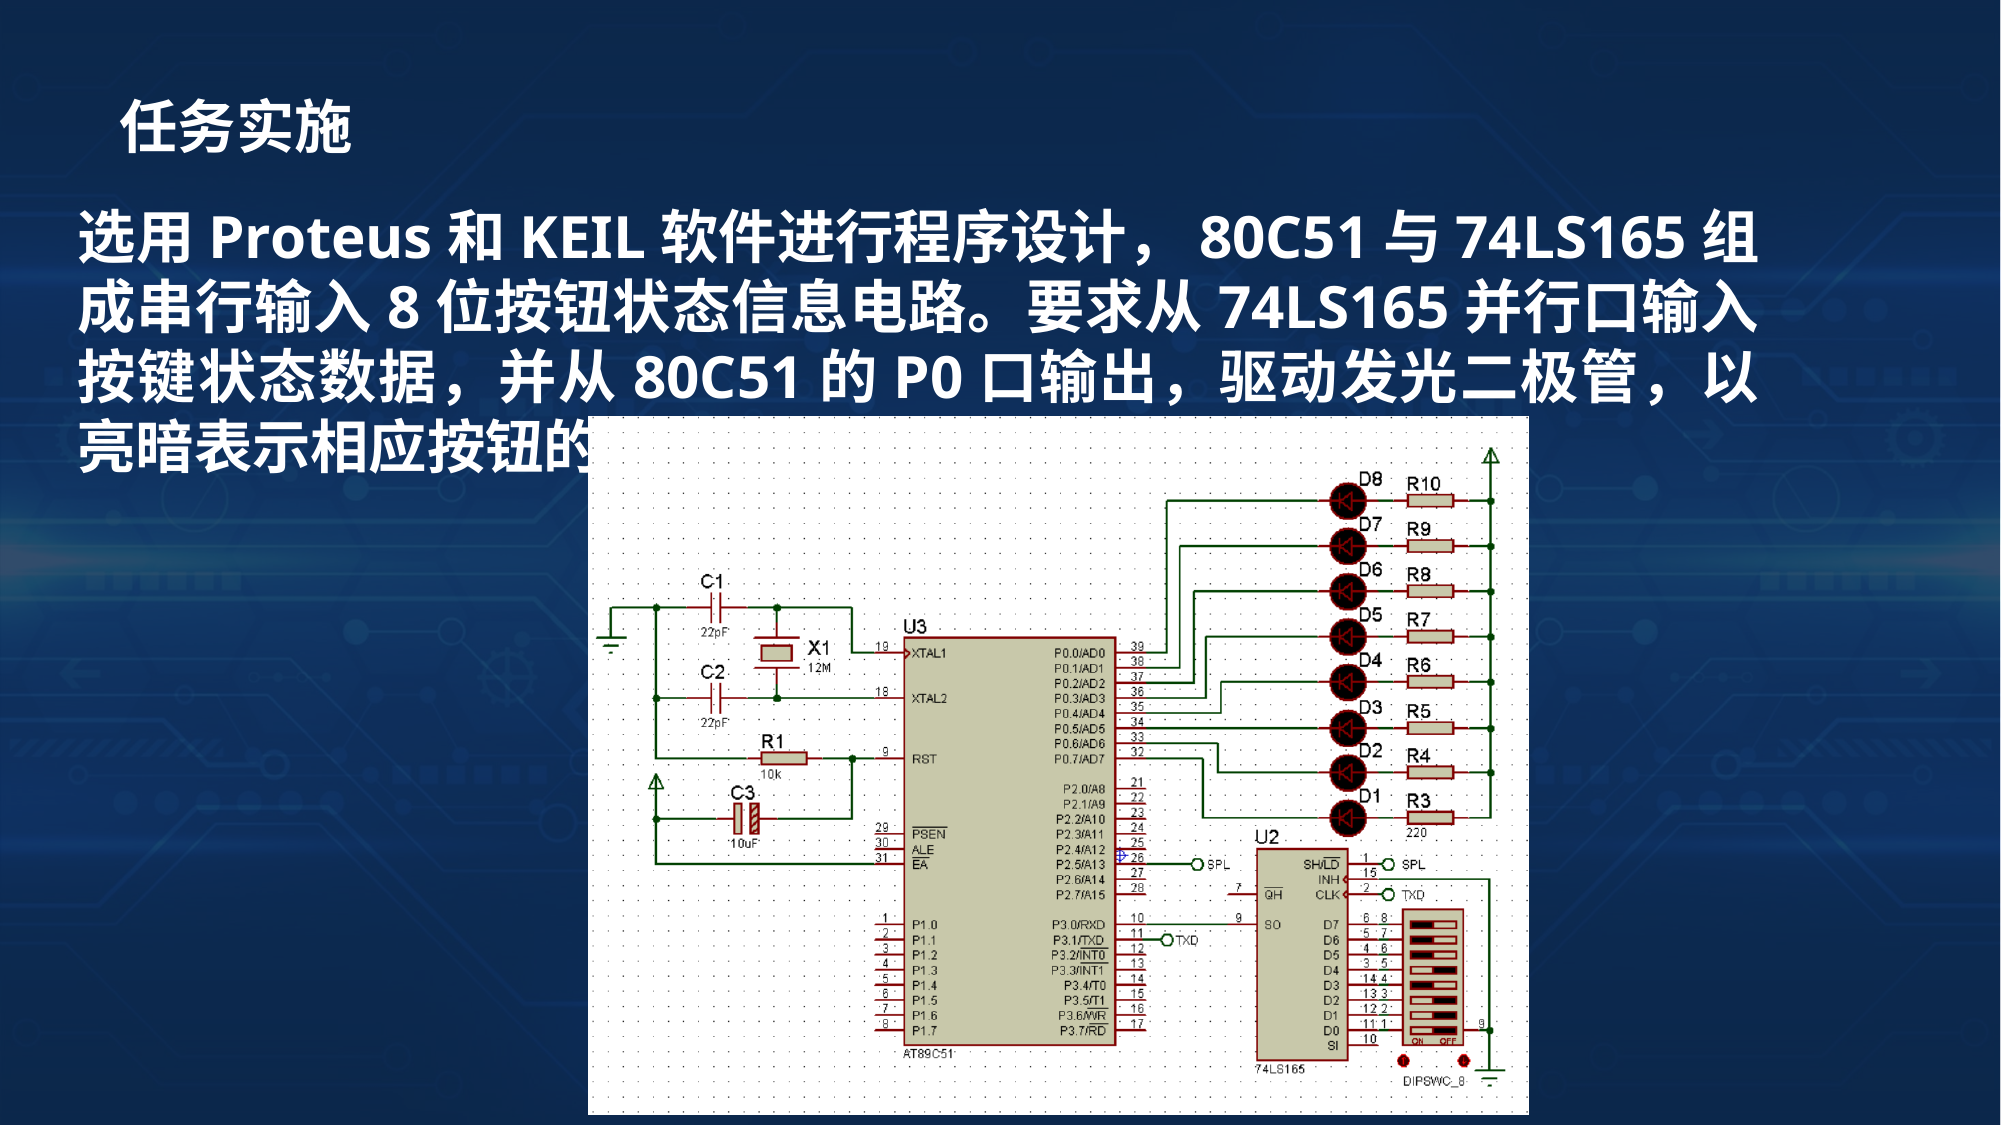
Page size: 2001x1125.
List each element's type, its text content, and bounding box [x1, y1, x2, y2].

text_box 选用Proteus和KEIL软件进行程序设计，80C51与74LS165组成串行输入8位按钮状态信息电路。要求从74LS165并行口输入按键状态数据，并从80C51的P0口输出，驱动发光二极管，以亮暗表示相应按钮的状态。 [62, 192, 1774, 488]
text_box 任务实施 [104, 83, 939, 168]
picture [587, 416, 1529, 1115]
